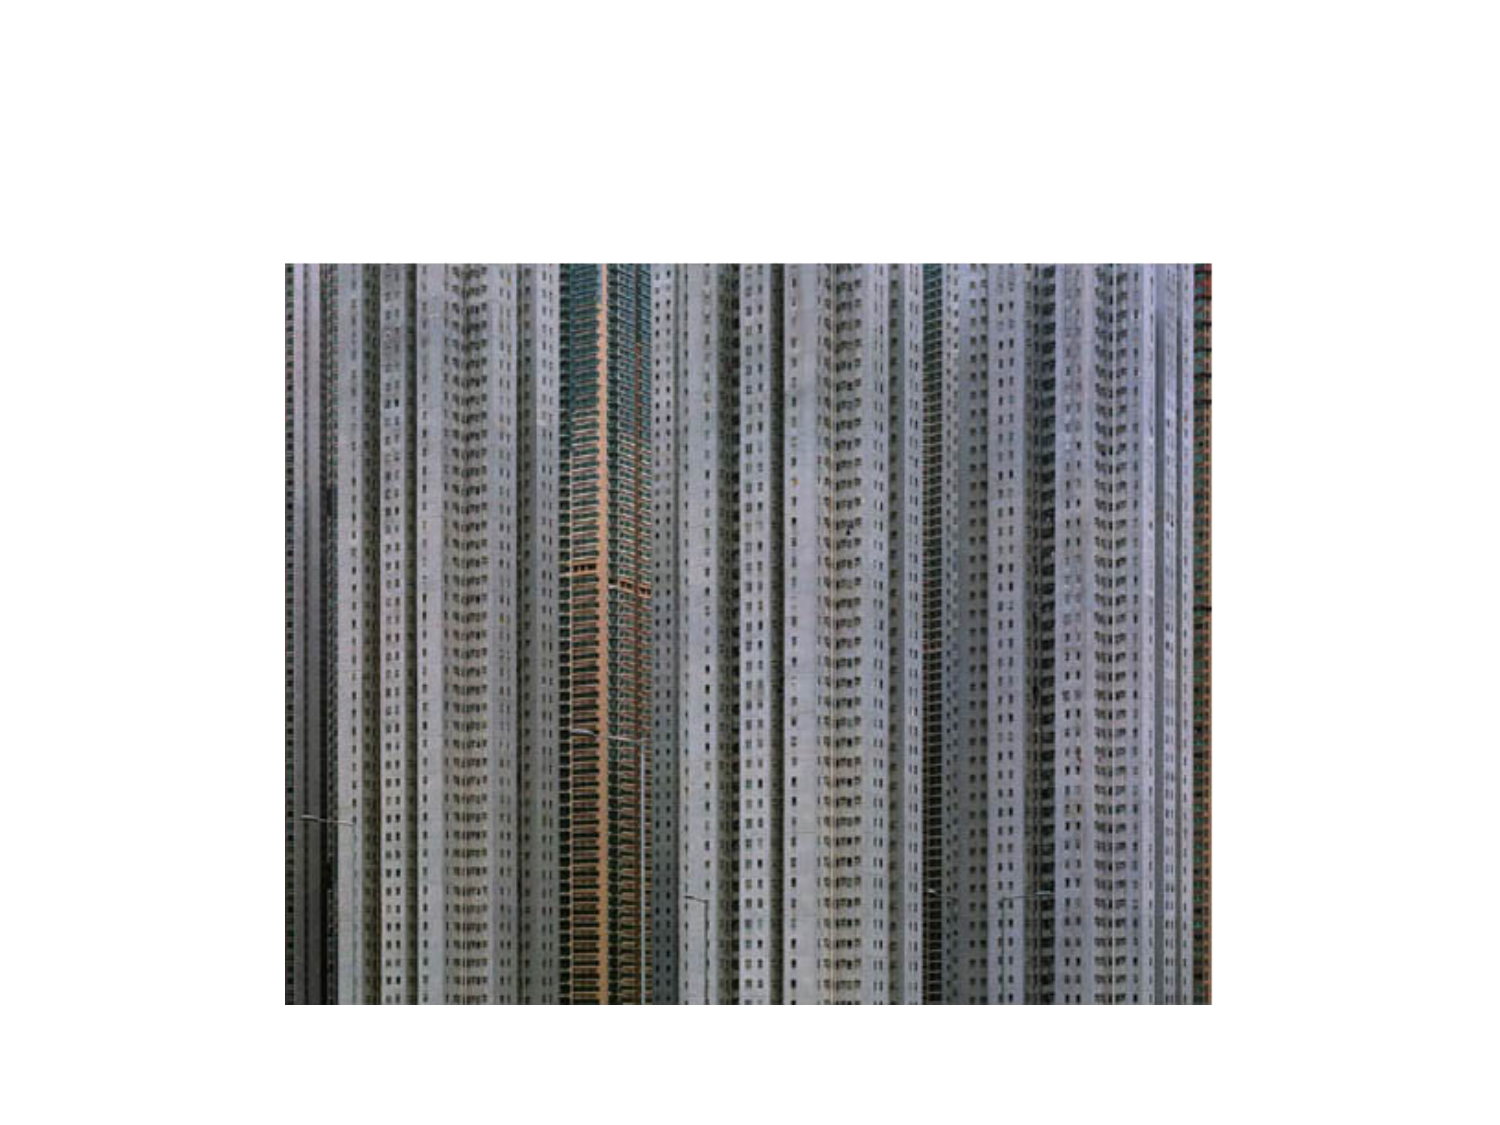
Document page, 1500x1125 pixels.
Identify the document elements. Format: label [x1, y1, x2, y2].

list [74, 262, 1426, 1006]
